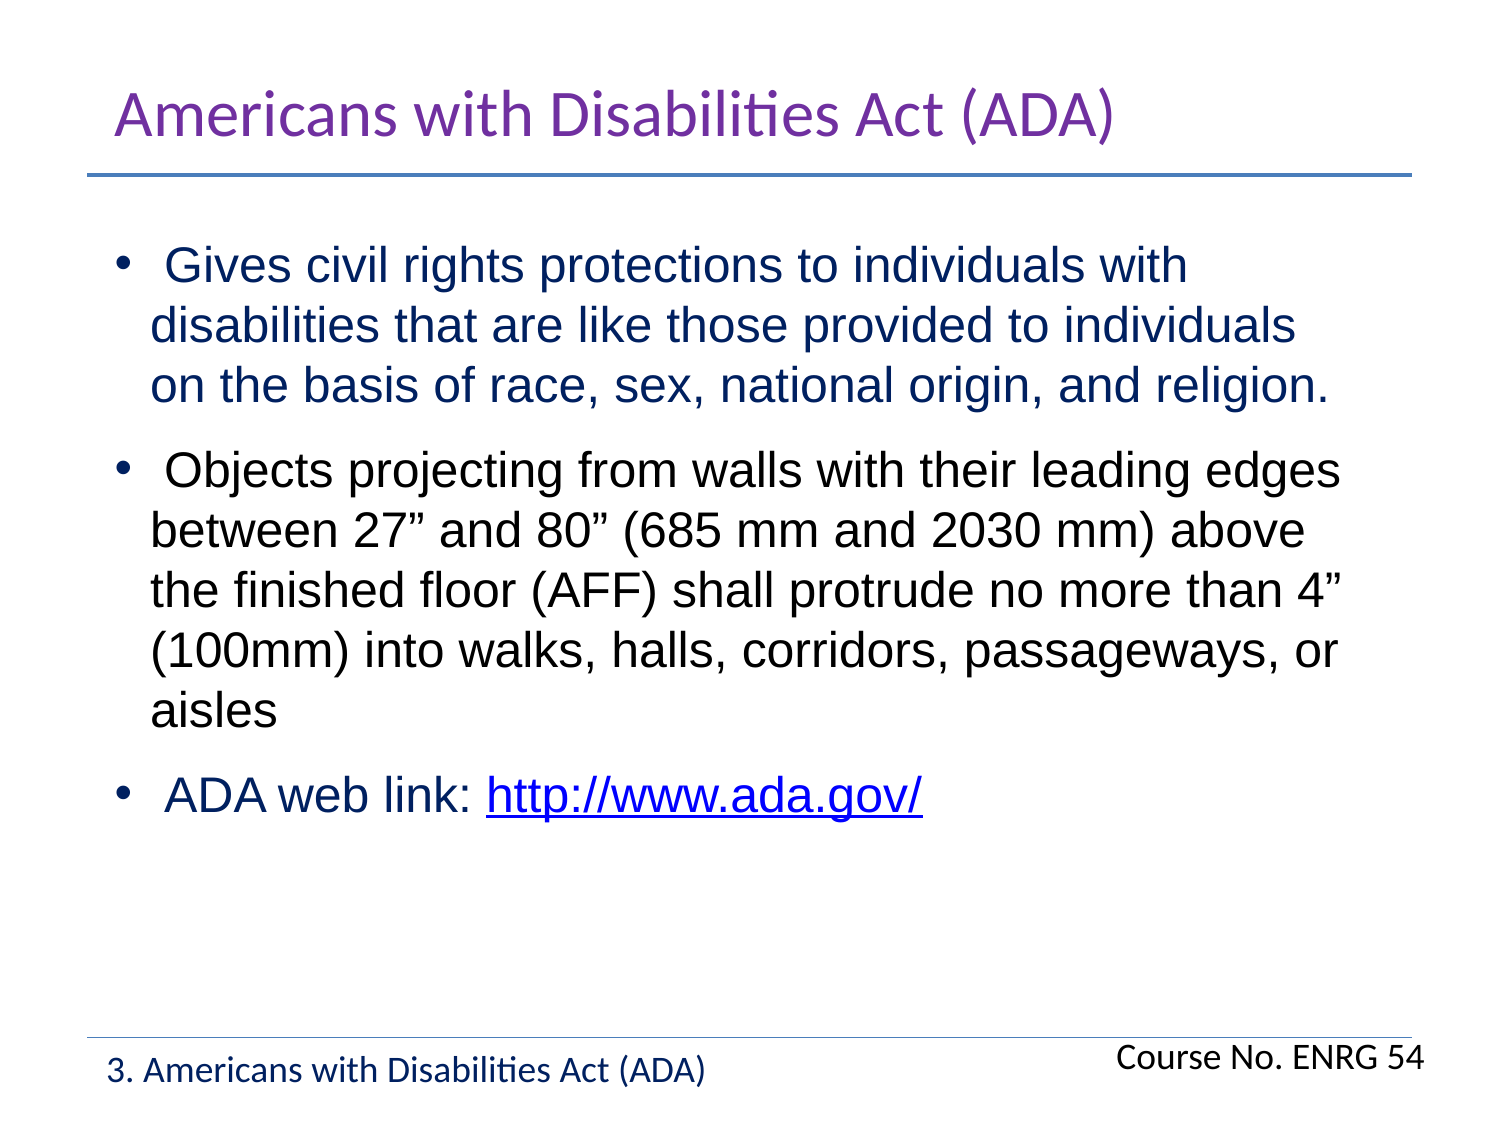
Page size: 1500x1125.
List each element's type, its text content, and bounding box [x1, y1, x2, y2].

text_box Gives civil rights protections to individuals with disabilities that are like those provided to individuals on the basis of race, sex, national origin, and religion. Objects projecting from walls with their leading edges between 27” and 80” (685 mm and 2030 mm) above the finished floor (AFF) shall protrude no more than 4” (100mm) into walks, halls, corridors, passageways, or aisles ADA web link: http://www.ada.gov/ [99, 224, 1375, 830]
text_box 3. Americans with Disabilities Act (ADA) [91, 1046, 722, 1098]
text_box Course No. ENRG 54 [1101, 1024, 1441, 1085]
text_box Americans with Disabilities Act (ADA) [99, 62, 1400, 158]
